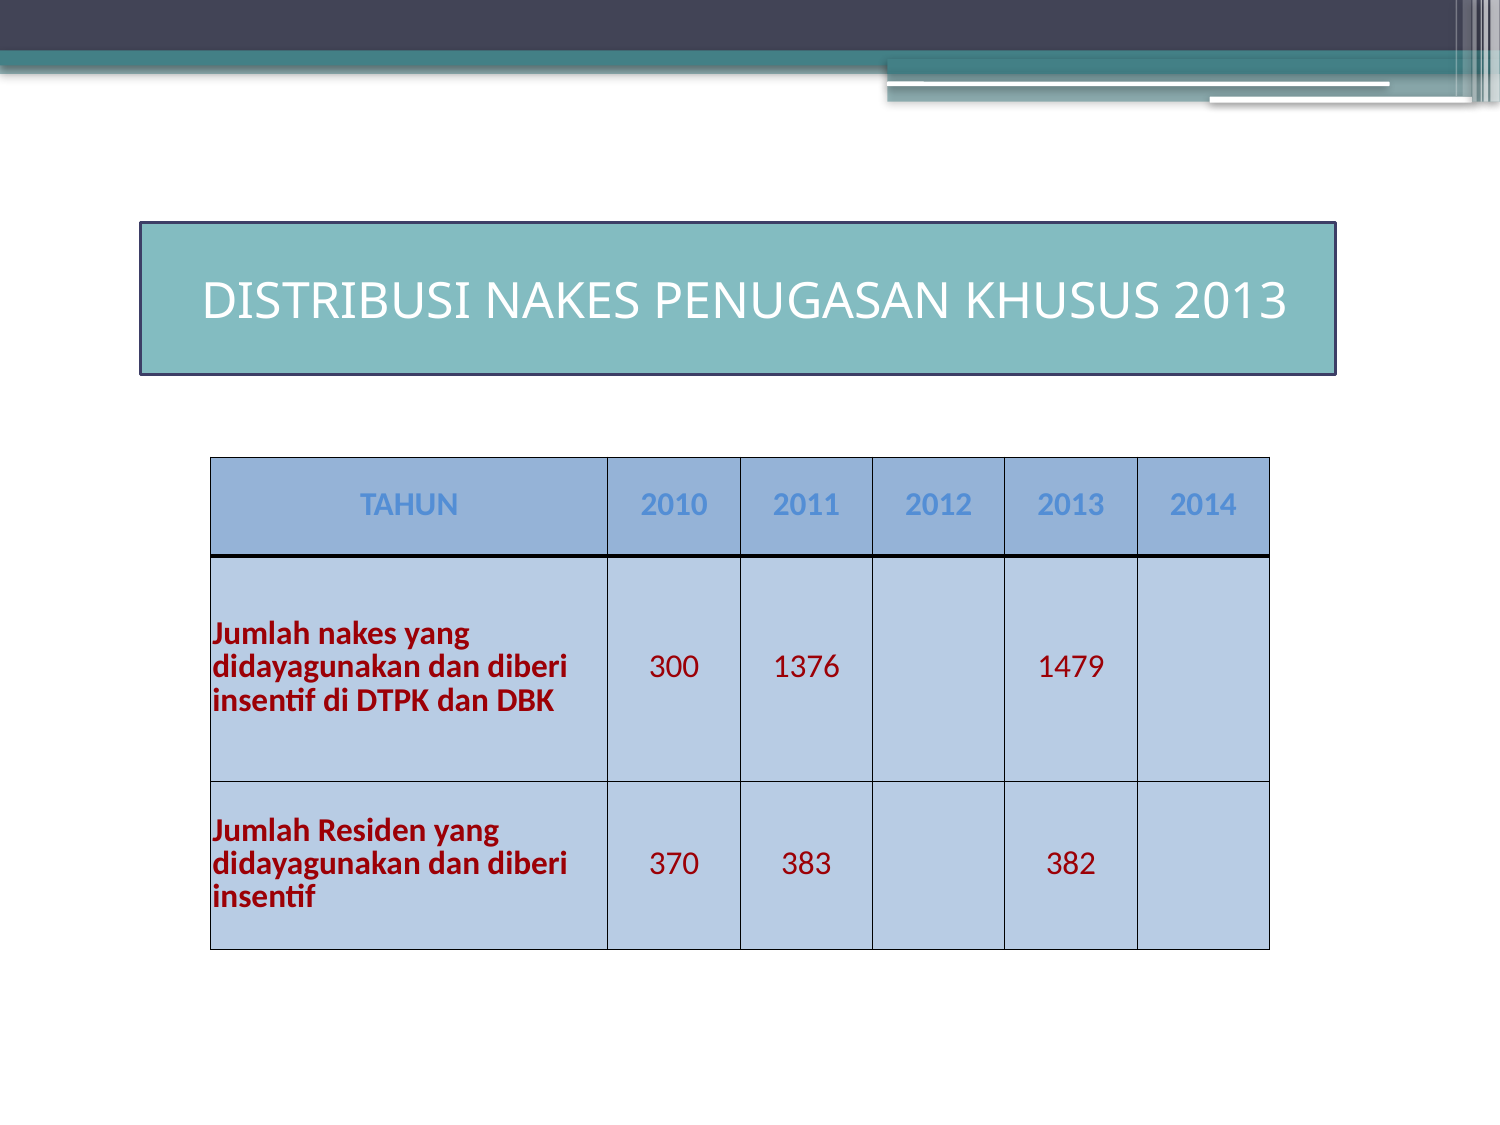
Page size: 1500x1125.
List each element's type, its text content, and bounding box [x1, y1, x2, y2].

text_box DISTRIBUSI NAKES PENUGASAN KHUSUS 2013 [139, 221, 1337, 376]
table_header 2010 [608, 458, 740, 554]
table_cell 1376 [741, 558, 872, 781]
table_cell 300 [608, 558, 740, 781]
table_cell [1138, 558, 1269, 781]
table_header 2012 [873, 458, 1004, 554]
table_header 2013 [1005, 458, 1137, 554]
table_cell 370 [608, 782, 740, 949]
table_cell 1479 [1005, 558, 1137, 781]
table_cell [873, 782, 1004, 949]
table_cell Jumlah nakes yang didayagunakan dan diberi insentif di DTPK dan DBK [211, 558, 607, 781]
table_header TAHUN [211, 458, 607, 554]
table_cell Jumlah Residen yang didayagunakan dan diberi insentif [211, 782, 607, 949]
table_header 2014 [1138, 458, 1269, 554]
table_cell 383 [741, 782, 872, 949]
table_header 2011 [741, 458, 872, 554]
table_cell 382 [1005, 782, 1137, 949]
table_cell [873, 558, 1004, 781]
table_cell [1138, 782, 1269, 949]
